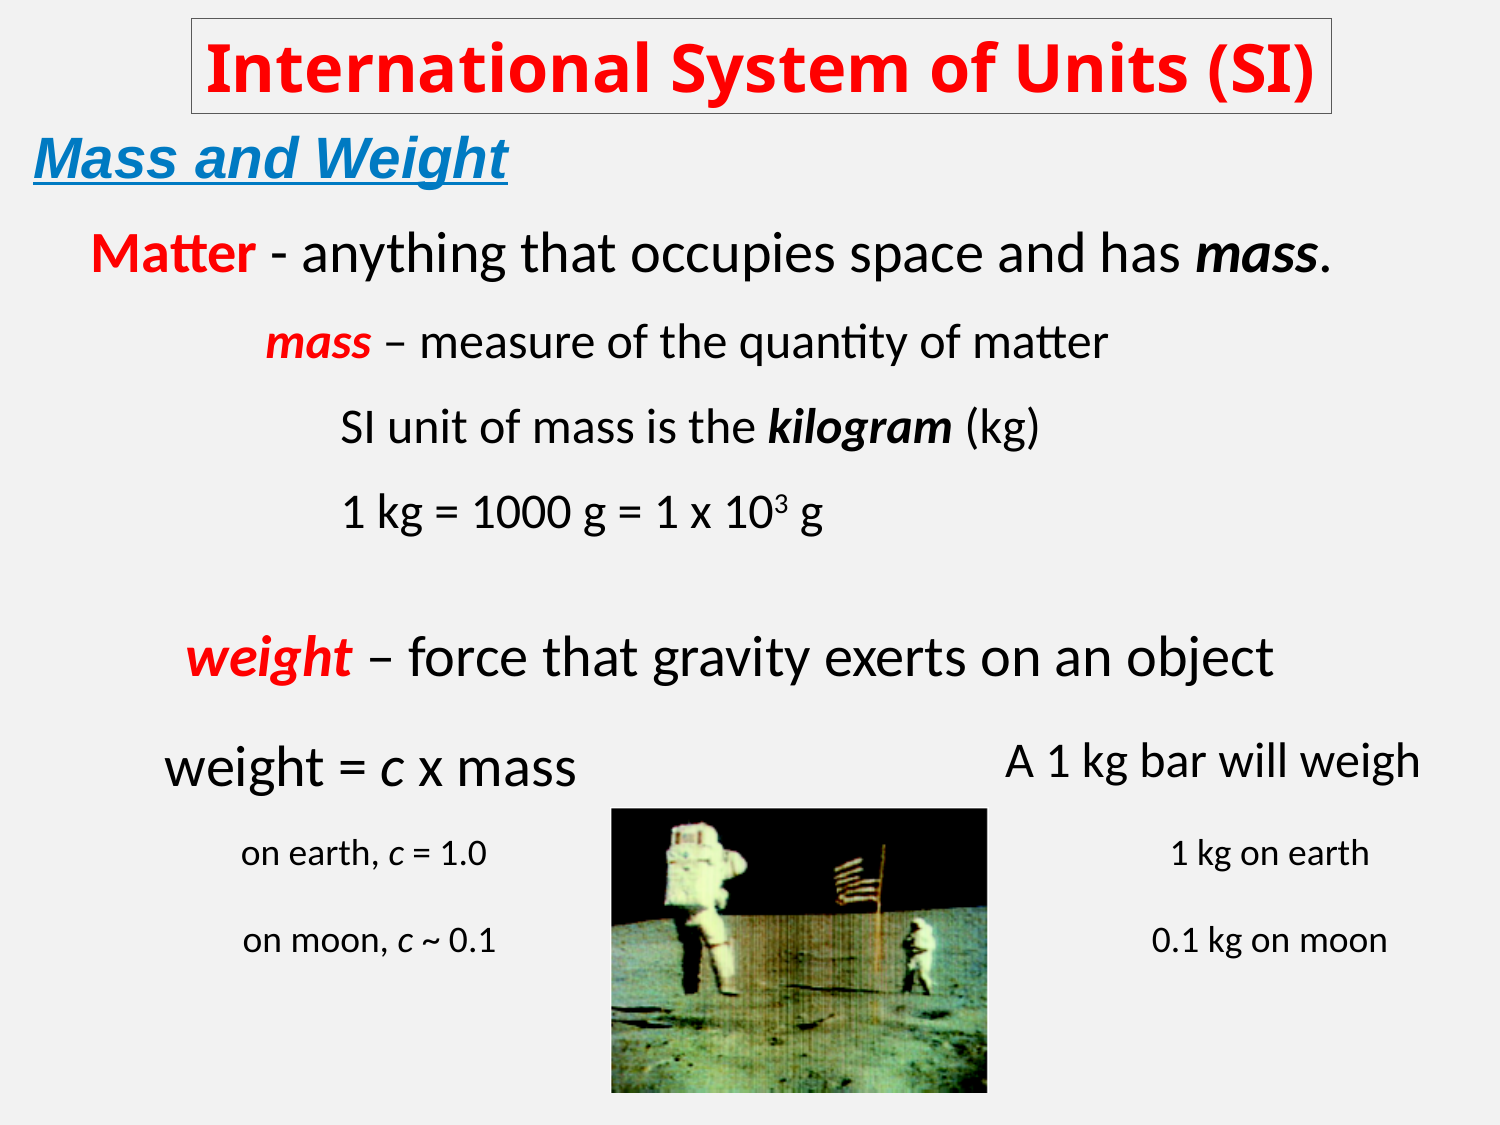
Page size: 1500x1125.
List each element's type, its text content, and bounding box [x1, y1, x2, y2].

text_box International System of Units (SI) [191, 18, 1332, 114]
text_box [989, 720, 1458, 983]
text_box weight – force that gravity exerts on an object [170, 610, 1351, 696]
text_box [122, 720, 989, 1093]
text_box Mass and Weight [18, 113, 524, 198]
text_box Matter - anything that occupies space and has mass. [76, 207, 1458, 292]
text_box mass – measure of the quantity of matter SI unit of mass is the kilogram (kg) 1 kg = 1000 g = 1 x 103 g [250, 301, 1305, 546]
